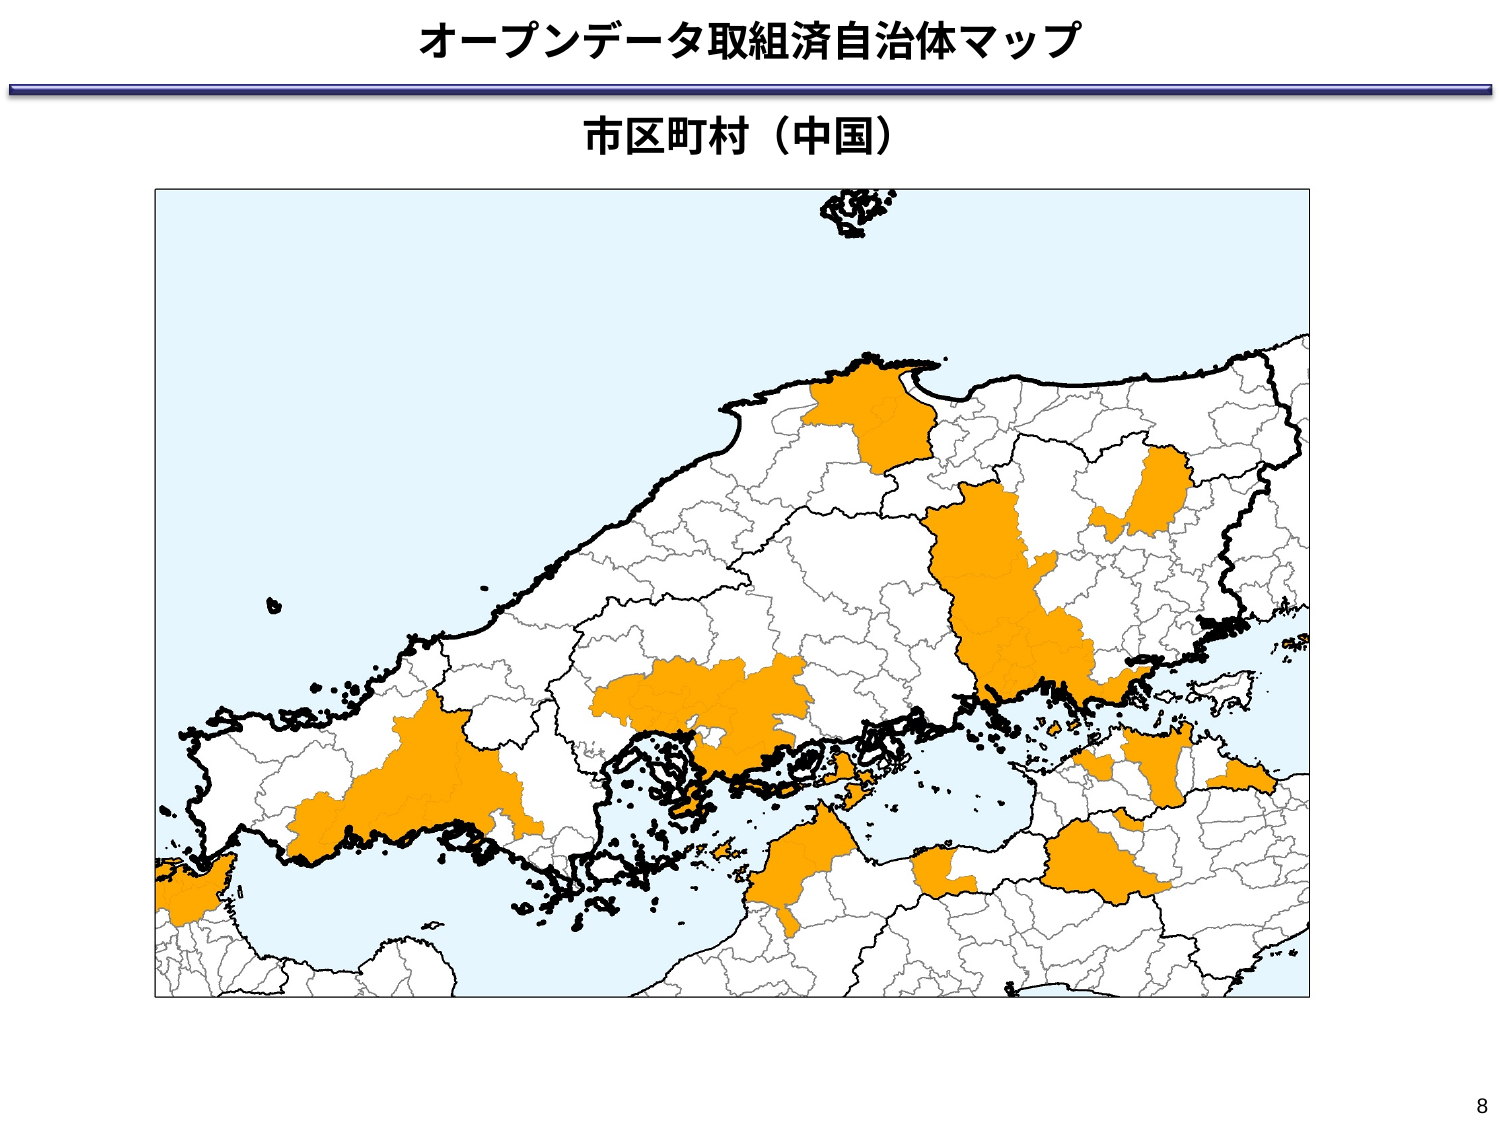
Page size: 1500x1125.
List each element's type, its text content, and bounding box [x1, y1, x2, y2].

picture [0, 83, 1500, 109]
slide_number 8 [1149, 1078, 1500, 1124]
text_box 市区町村（中国） [563, 101, 937, 167]
picture [141, 174, 1322, 1010]
text_box オープンデータ取組済自治体マップ [0, 0, 1500, 83]
